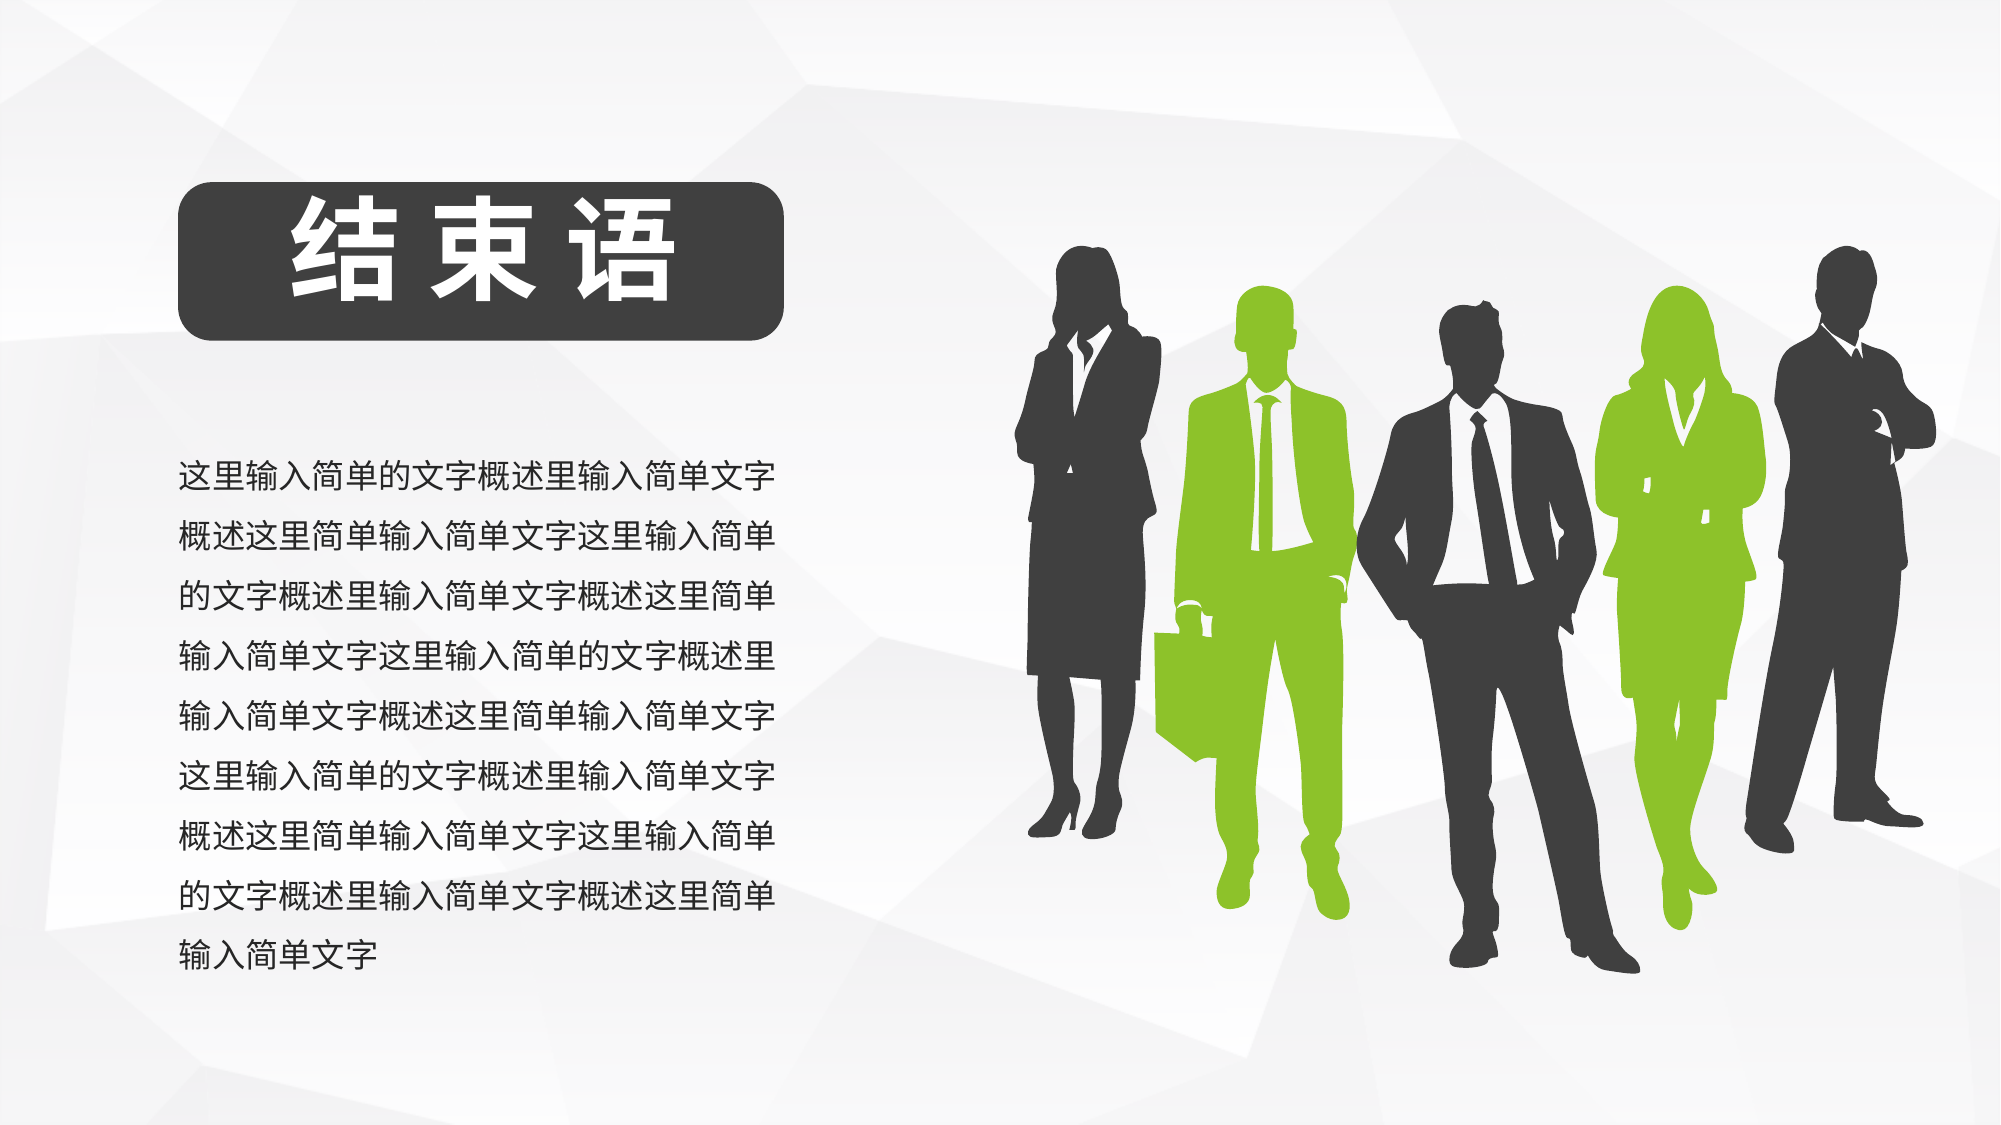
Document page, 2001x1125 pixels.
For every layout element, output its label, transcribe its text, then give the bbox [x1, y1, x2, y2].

text_box [1356, 300, 1641, 974]
text_box [1154, 285, 1357, 920]
text_box [1594, 285, 1767, 931]
text_box 这里输入简单的文字概述里输入简单文字概述这里简单输入简单文字这里输入简单的文字概述里输入简单文字概述这里简单输入简单文字这里输入简单的文字概述里输入简单文字概述这里简单输入简单文字 这里输入简单的文字概述里输入简单文字概述这里简单输入简单文字这里输入简单的文字概述里输入简单文字概述这里简单输入简单文字 [164, 428, 820, 1125]
text_box [1014, 245, 1162, 840]
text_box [178, 171, 784, 341]
picture [0, 0, 2001, 1125]
text_box [1744, 245, 1937, 854]
